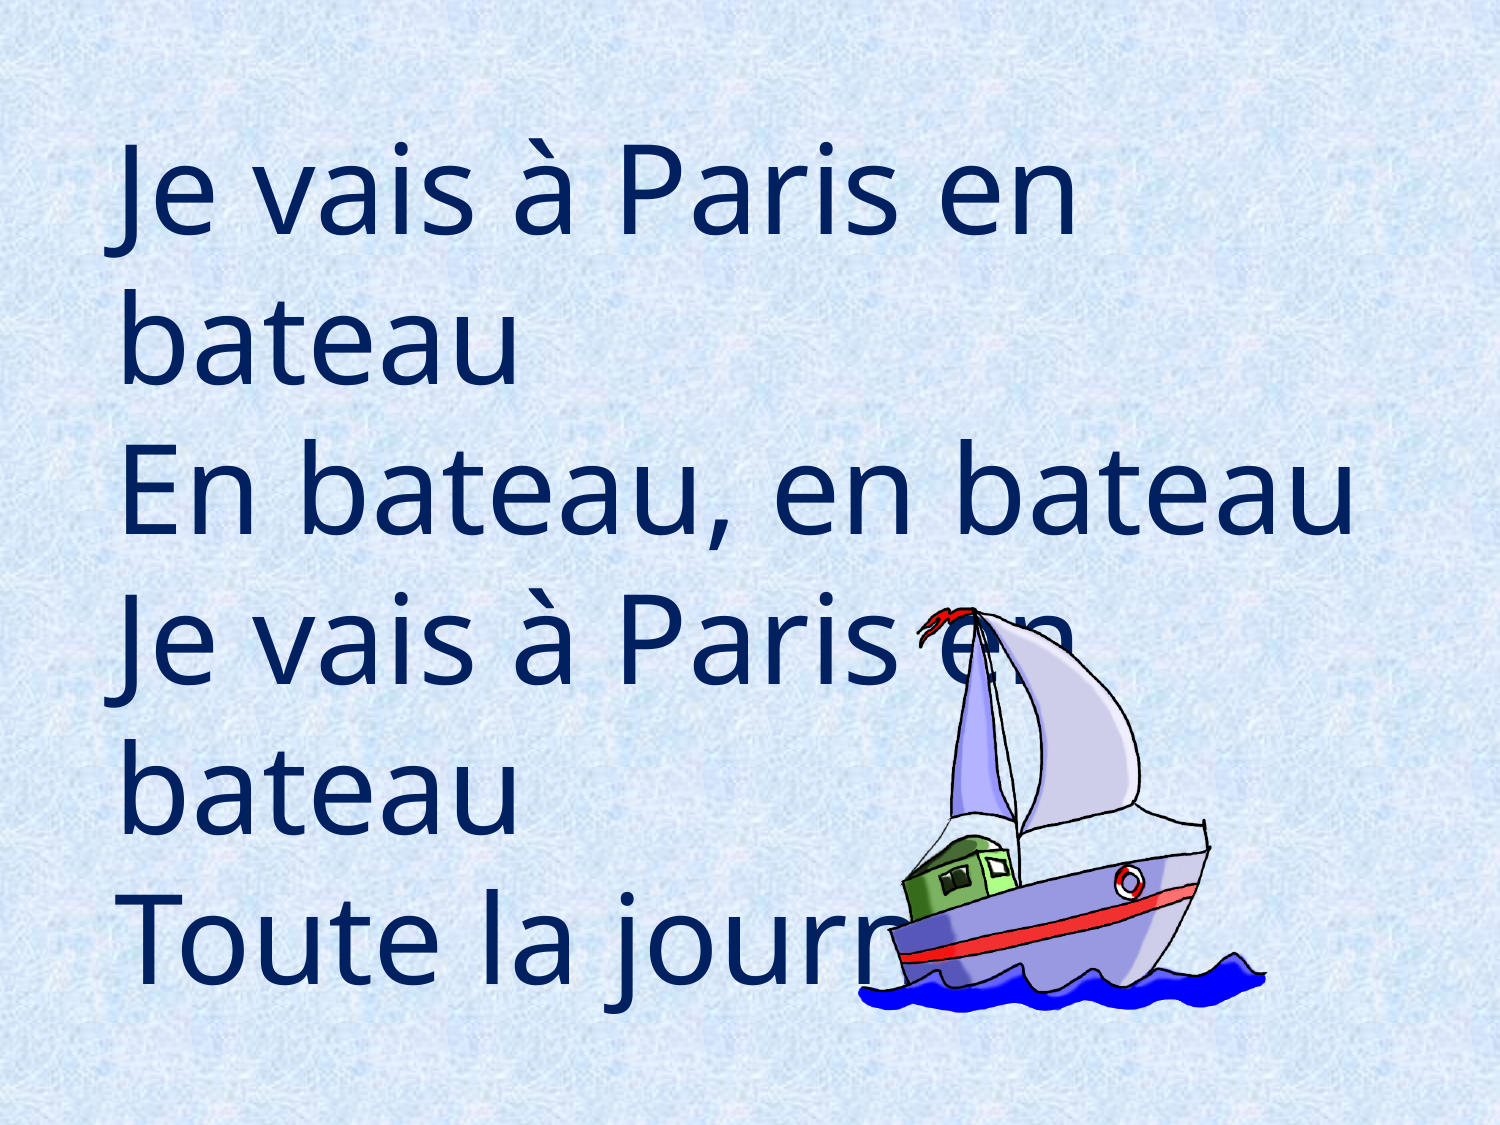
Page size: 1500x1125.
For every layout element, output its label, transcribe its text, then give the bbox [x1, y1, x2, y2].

picture [0, 0, 1500, 1125]
text_box Je vais à Paris en bateau En bateau, en bateau Je vais à Paris en bateau Toute la journée [100, 101, 1400, 1017]
